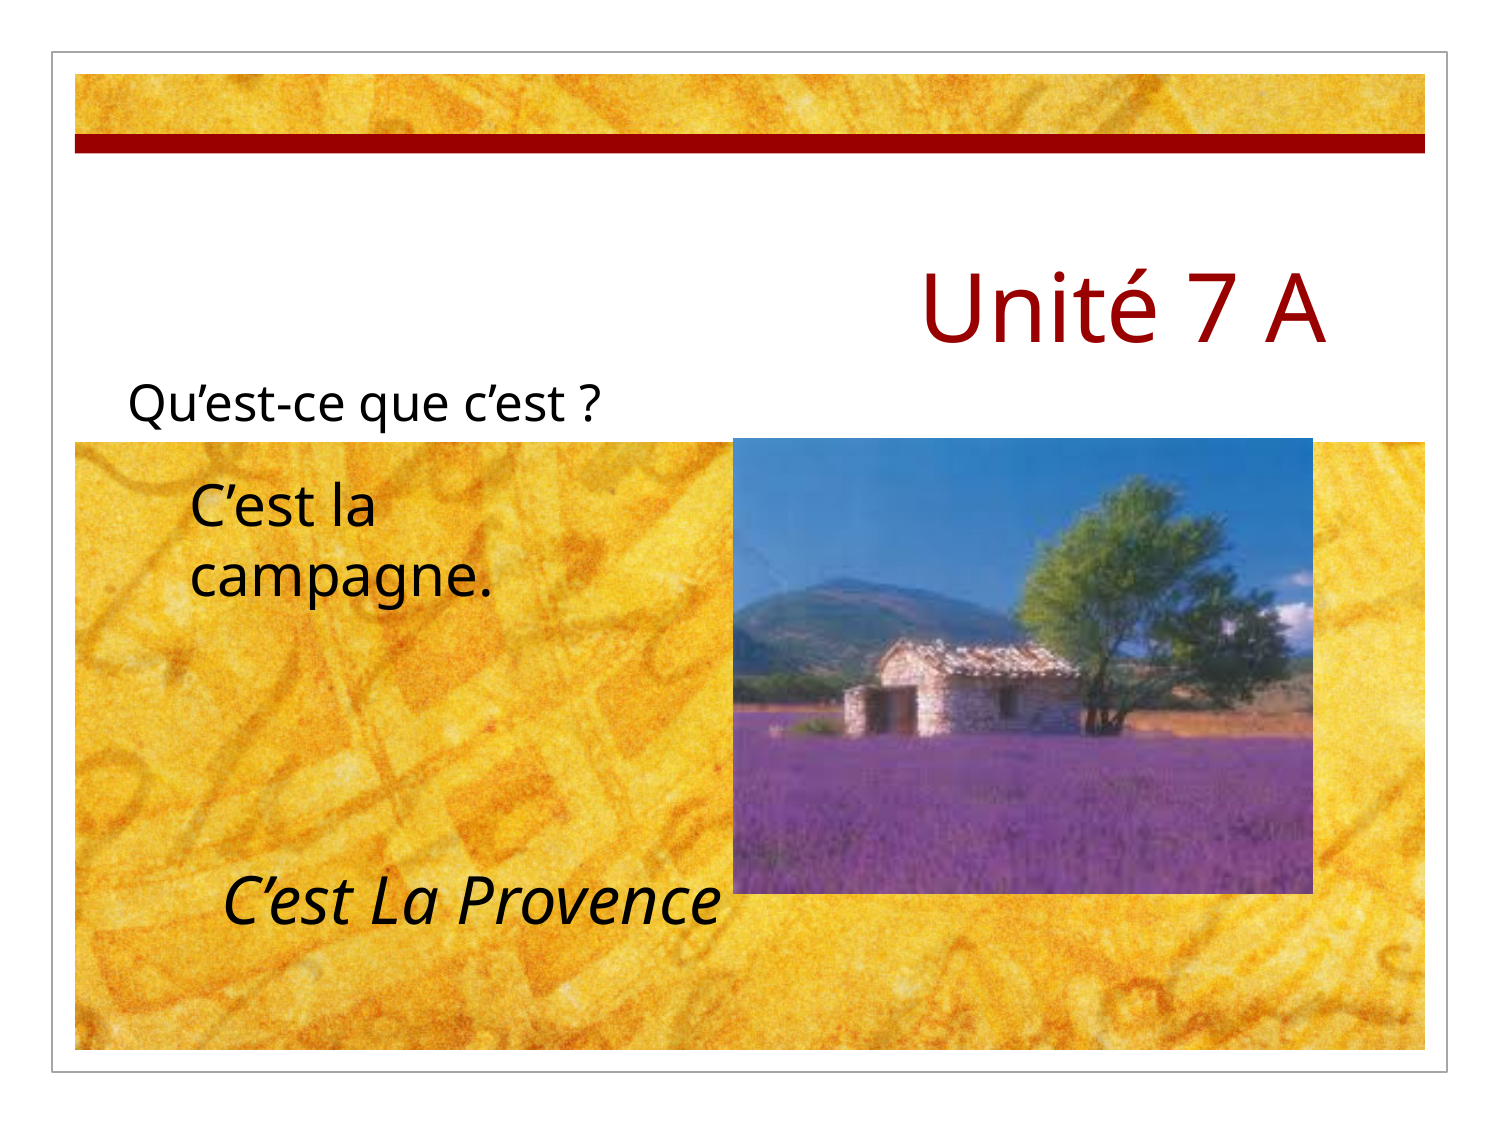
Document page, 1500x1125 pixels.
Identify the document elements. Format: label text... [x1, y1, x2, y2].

title Unité 7 A [112, 158, 1392, 362]
text_box C’est La Provence [206, 850, 756, 946]
picture [75, 438, 1425, 1050]
text_box C’est la campagne. [175, 460, 517, 686]
picture [75, 74, 1425, 134]
subtitle Qu’est-ce que c’est ? [112, 362, 1392, 439]
